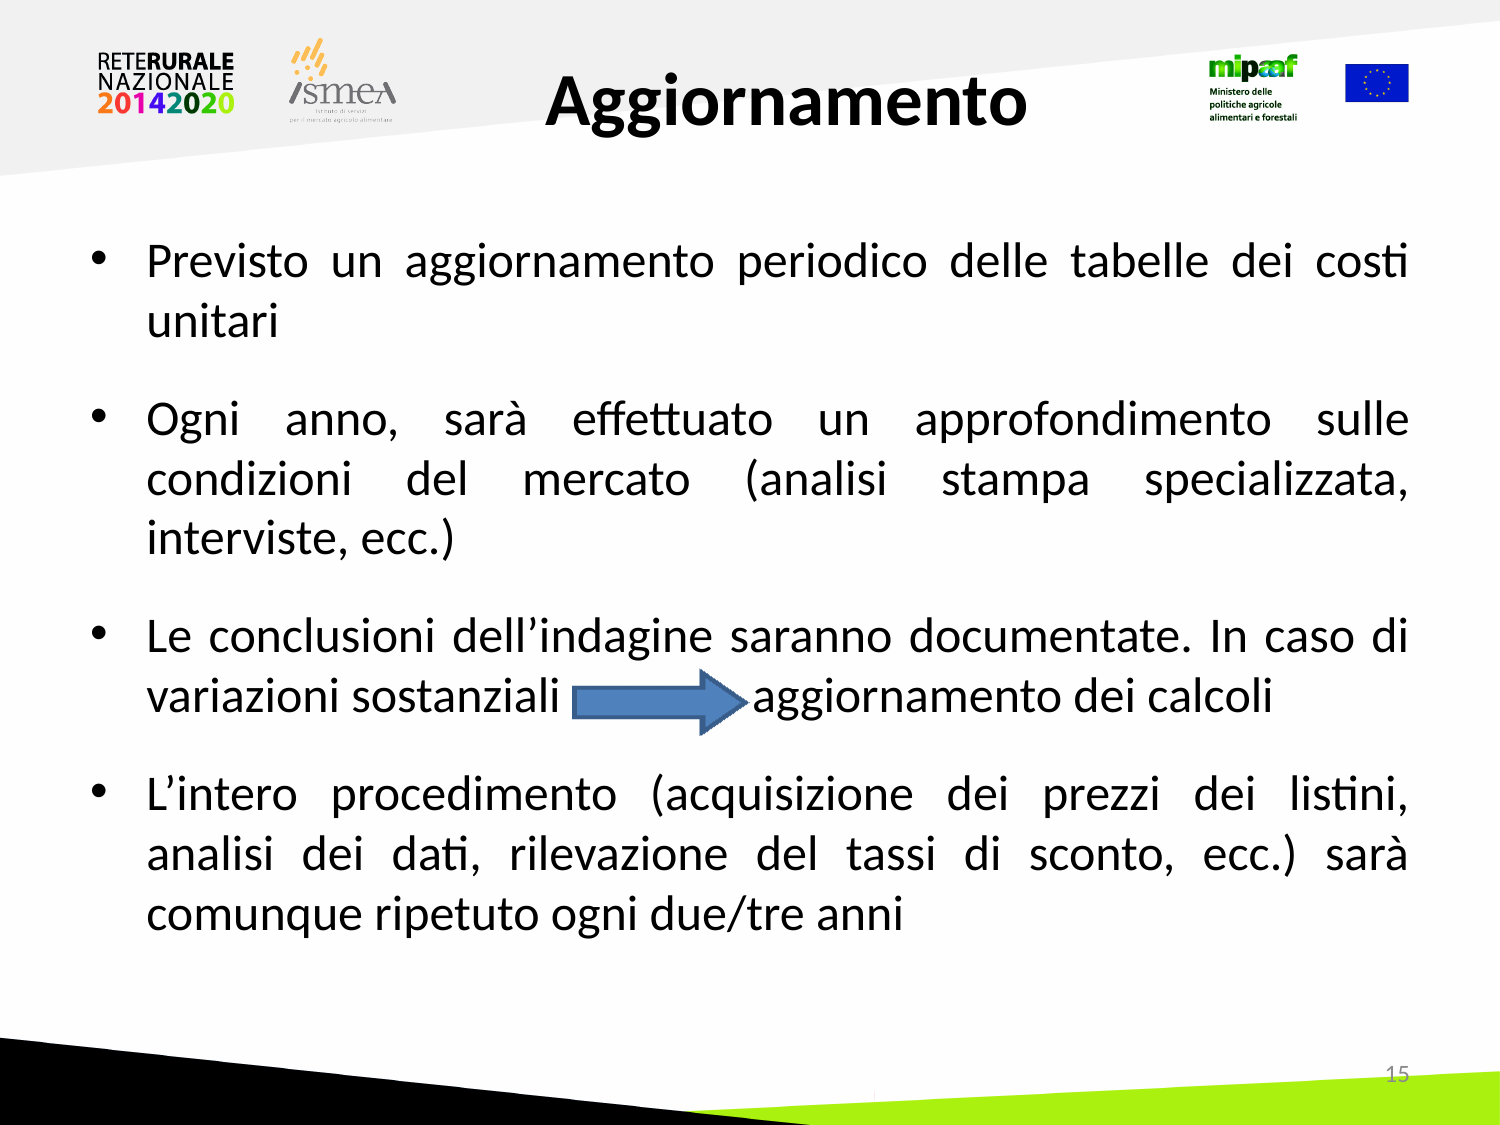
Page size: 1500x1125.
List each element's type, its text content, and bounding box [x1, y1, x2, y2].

title Aggiornamento [112, 42, 1463, 149]
picture [0, 0, 1500, 1125]
slide_number 15 [1074, 1042, 1425, 1103]
list Previsto un aggiornamento periodico delle tabelle dei costi unitari Ogni anno, sarà effettuato un approfondimento sulle condizioni del mercato (analisi stampa specializzata, interviste, ecc.) Le conclusioni dell’indagine saranno documentate. In caso di variazioni sostanziali aggiornamento dei calcoli L’intero procedimento (acquisizione dei prezzi dei listini, analisi dei dati, rilevazione del tassi di sconto, ecc.) sarà comunque ripetuto ogni due/tre anni [75, 219, 1425, 1047]
